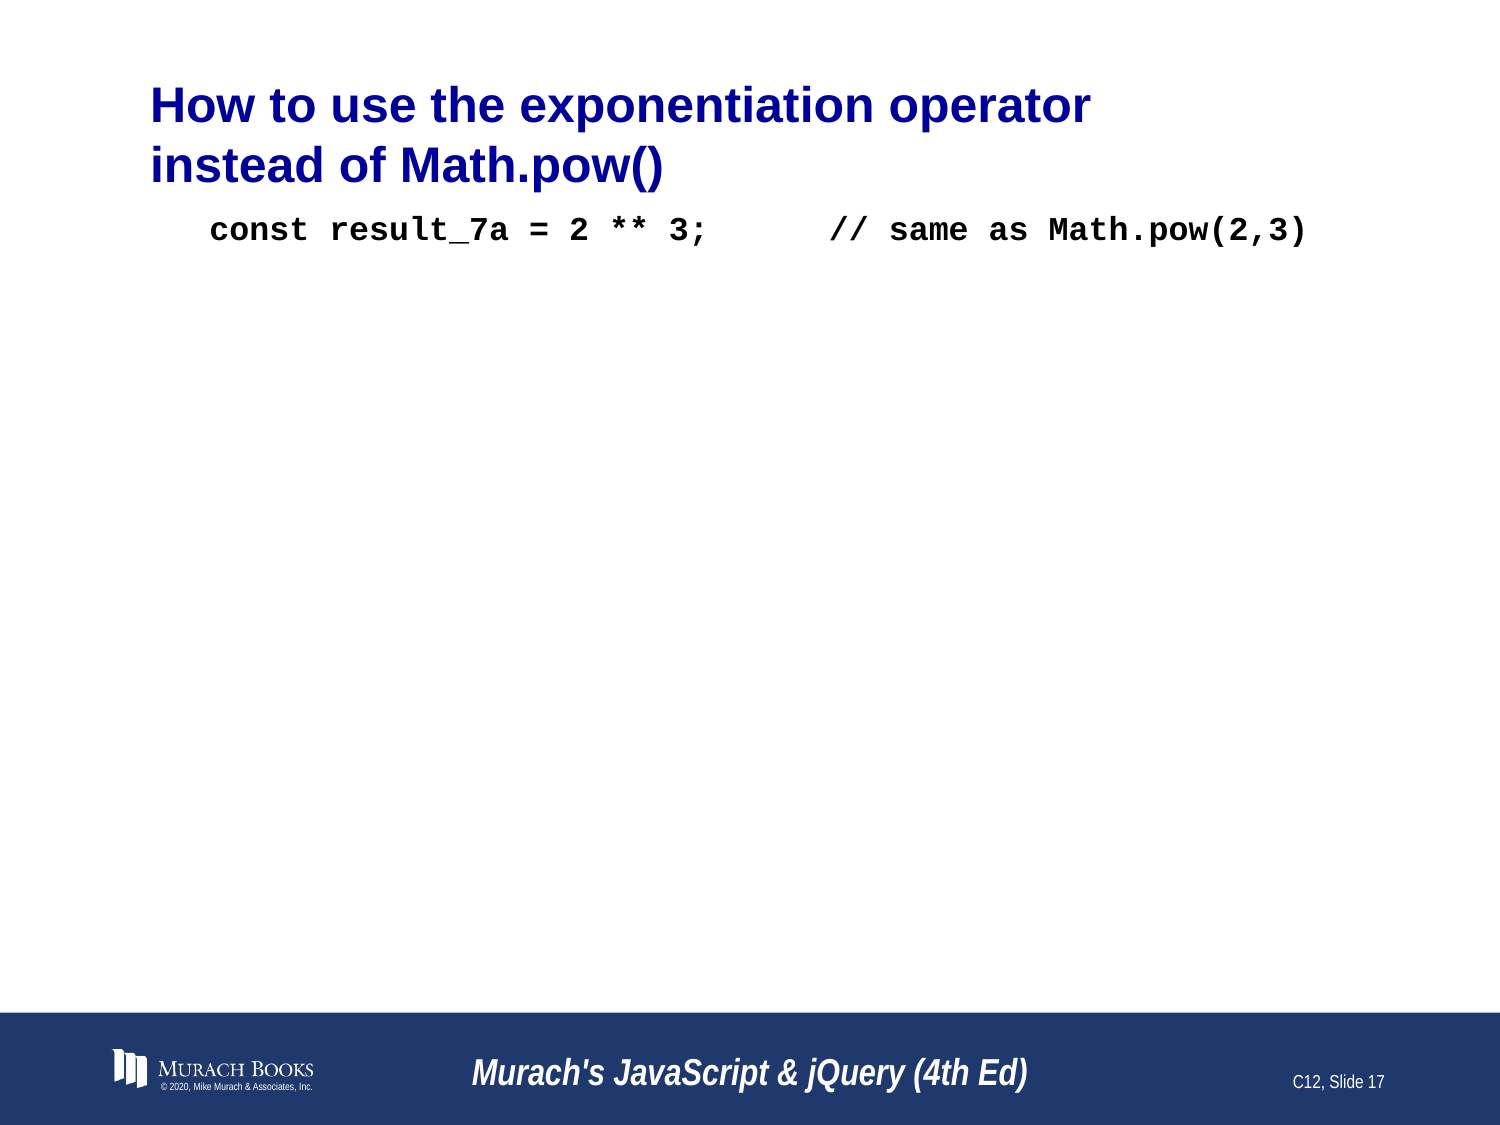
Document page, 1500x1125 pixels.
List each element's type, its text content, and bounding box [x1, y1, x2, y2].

slide_number C12, Slide 17 [1087, 1025, 1400, 1100]
slide_number Murach's JavaScript & jQuery (4th Ed) [463, 1025, 1050, 1100]
list const result_7a = 2 ** 3; // same as Math.pow(2,3) [137, 200, 1350, 1000]
title How to use the exponentiation operator instead of Math.pow() [150, 72, 1350, 194]
footer © 2020, Mike Murach & Associates, Inc. [12, 1025, 463, 1100]
